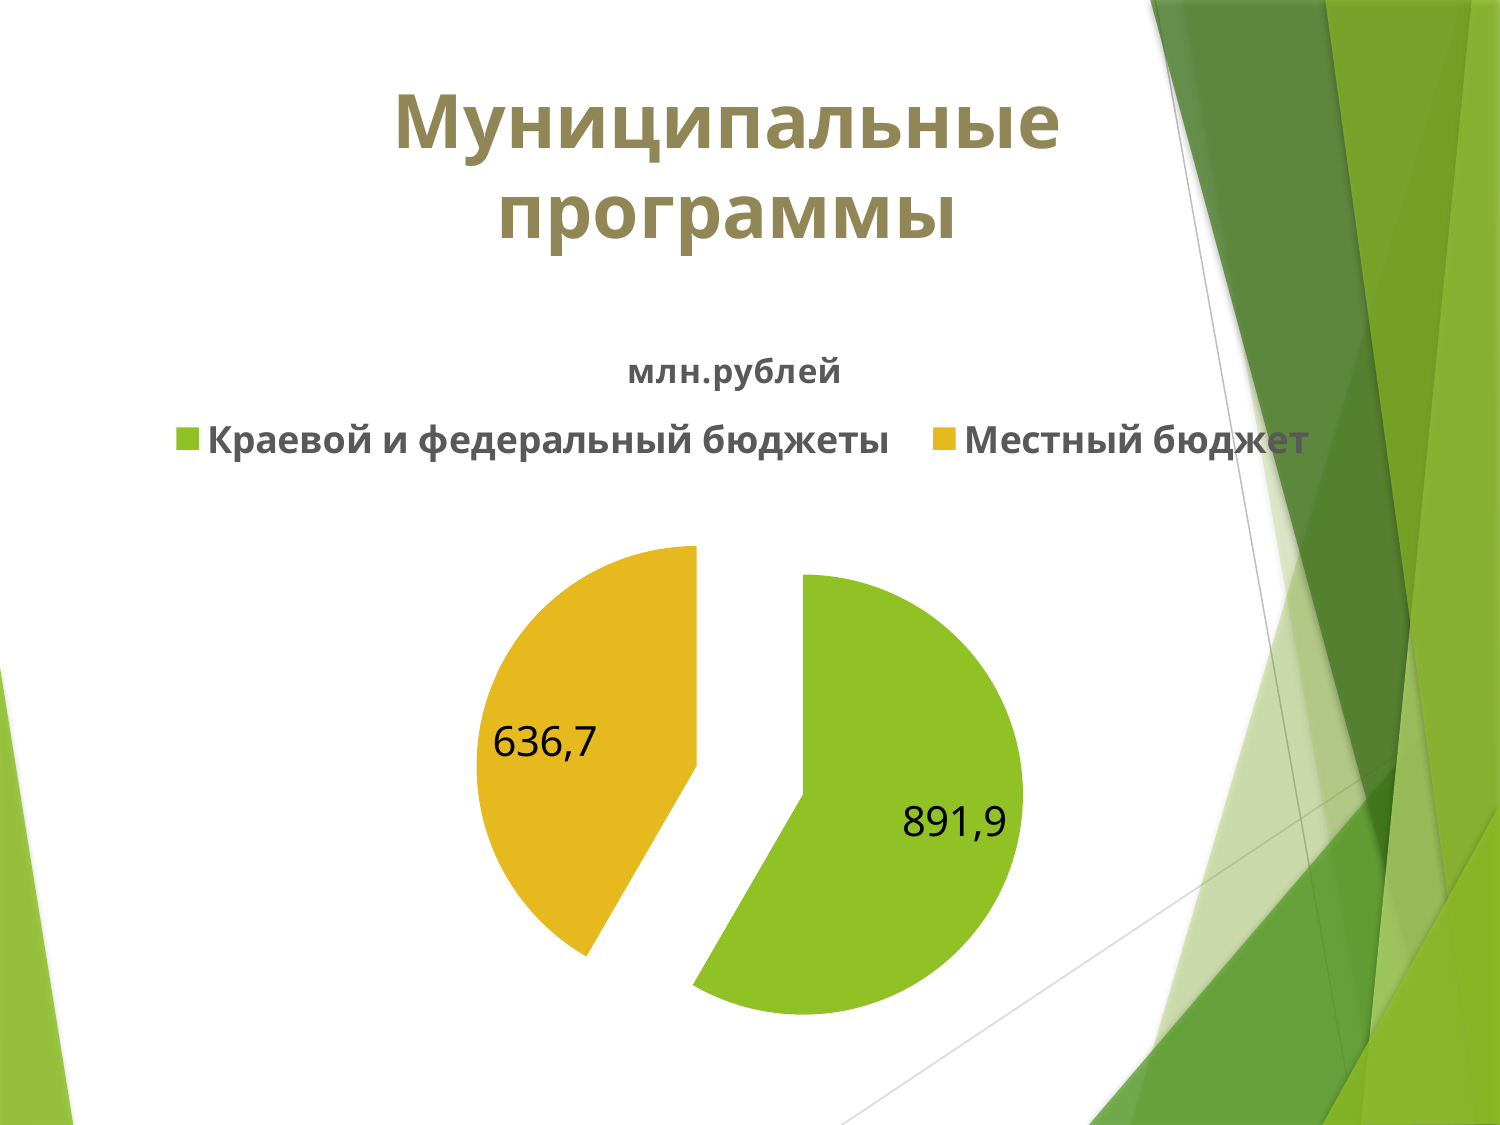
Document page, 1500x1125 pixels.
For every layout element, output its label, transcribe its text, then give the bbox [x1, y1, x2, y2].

title Муниципальные программы [206, 66, 1248, 319]
chart [99, 325, 1401, 1071]
